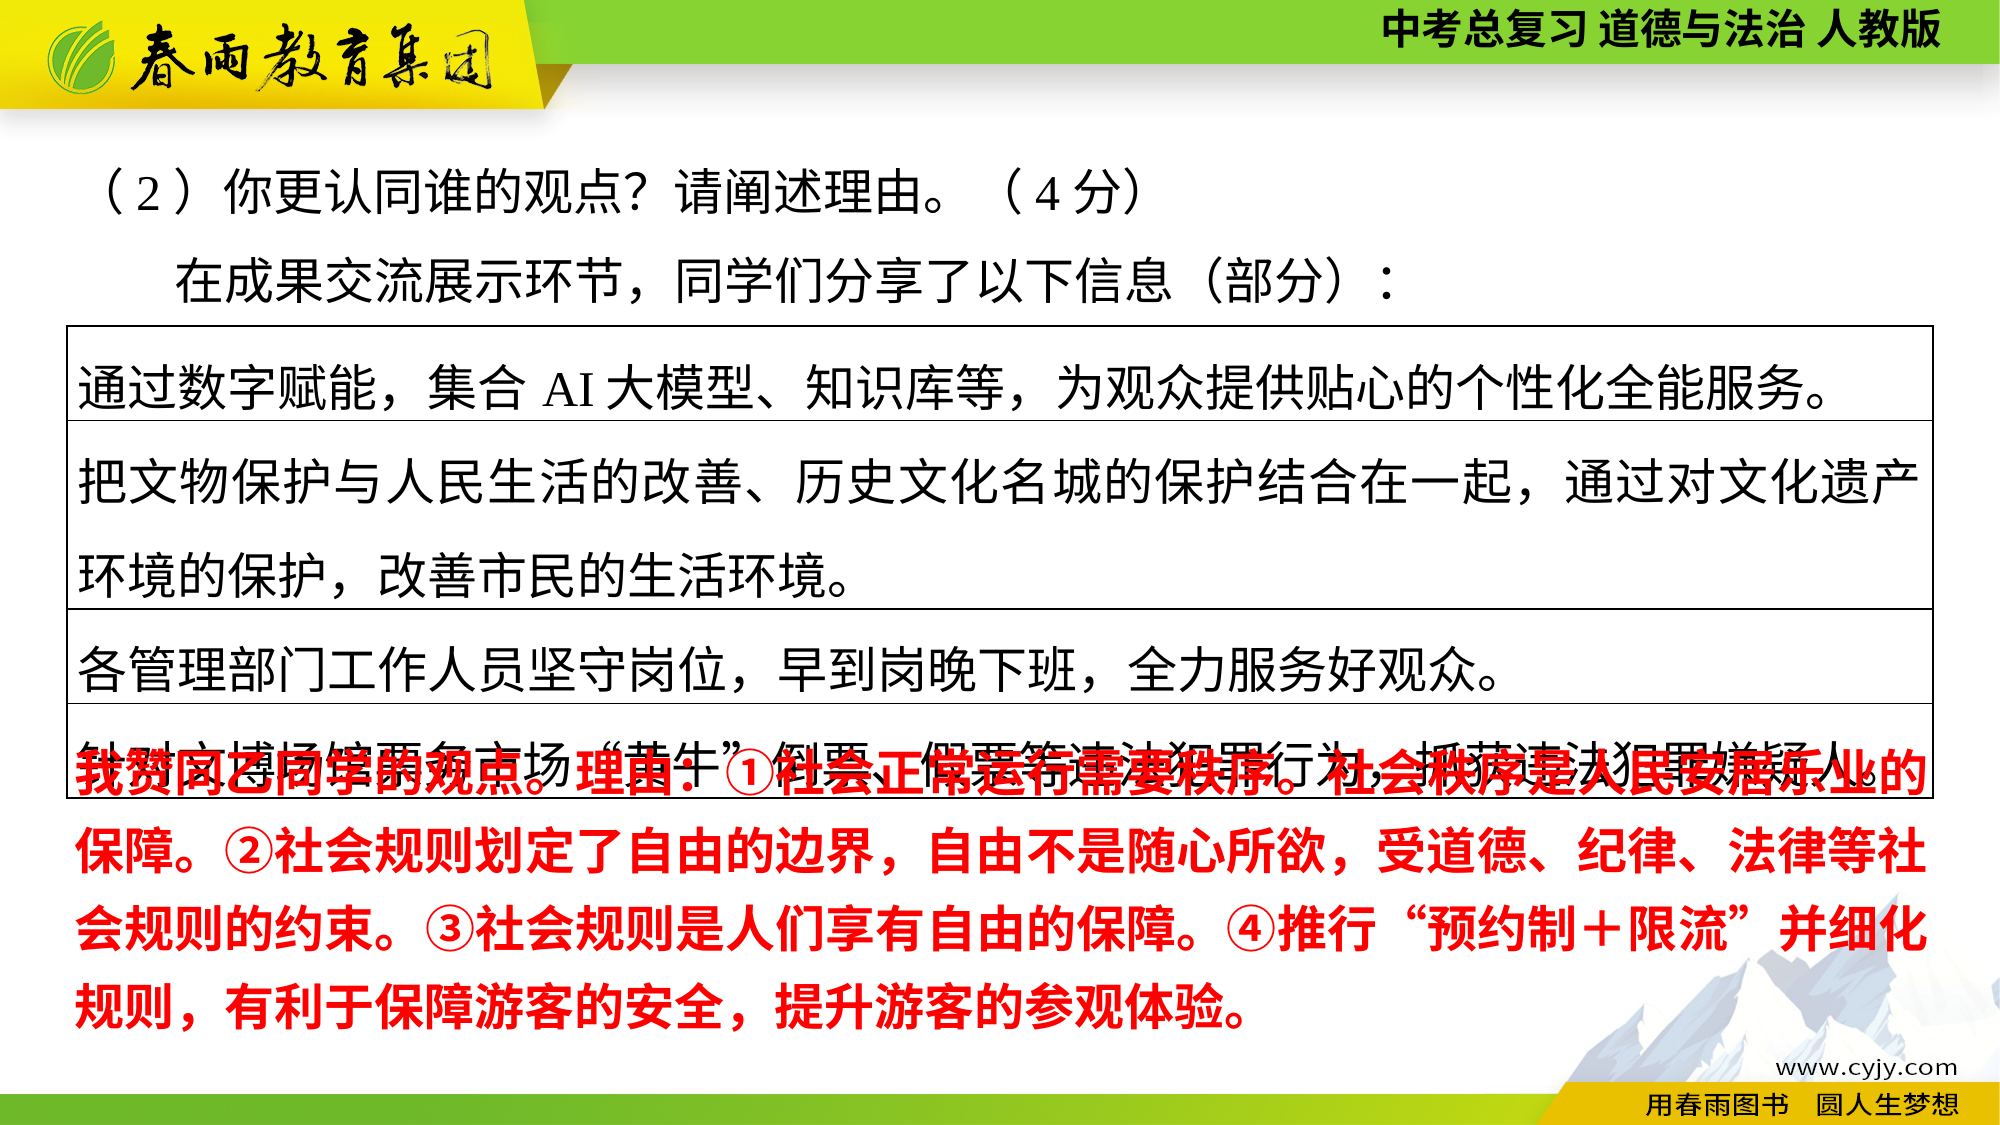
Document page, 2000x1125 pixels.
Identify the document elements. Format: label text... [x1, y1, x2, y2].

text_box 我赞同乙同学的观点。理由：①社会正常运行需要秩序。社会秩序是人民安居乐业的保障。②社会规则划定了自由的边界，自由不是随心所欲，受道德、纪律、法律等社会规则的约束。③社会规则是人们享有自由的保障。④推行“预约制＋限流”并细化规则，有利于保障游客的安全，提升游客的参观体验。 [59, 715, 1944, 1043]
table_header 通过数字赋能，集合AI大模型、知识库等，为观众提供贴心的个性化全能服务。 [68, 327, 1932, 420]
table_cell 针对文博场馆票务市场“黄牛”倒票、假票等违法犯罪行为，抓获违法犯罪嫌疑人。 [68, 704, 1932, 715]
picture [0, 0, 2000, 1125]
table_cell 把文物保护与人民生活的改善、历史文化名城的保护结合在一起，通过对文化遗产环境的保护，改善市民的生活环境。 [68, 421, 1932, 608]
list （2）你更认同谁的观点？请阐述理由。（4分） 在成果交流展示环节，同学们分享了以下信息（部分）： [59, 122, 1944, 308]
table_cell 各管理部门工作人员坚守岗位，早到岗晚下班，全力服务好观众。 [68, 610, 1932, 703]
